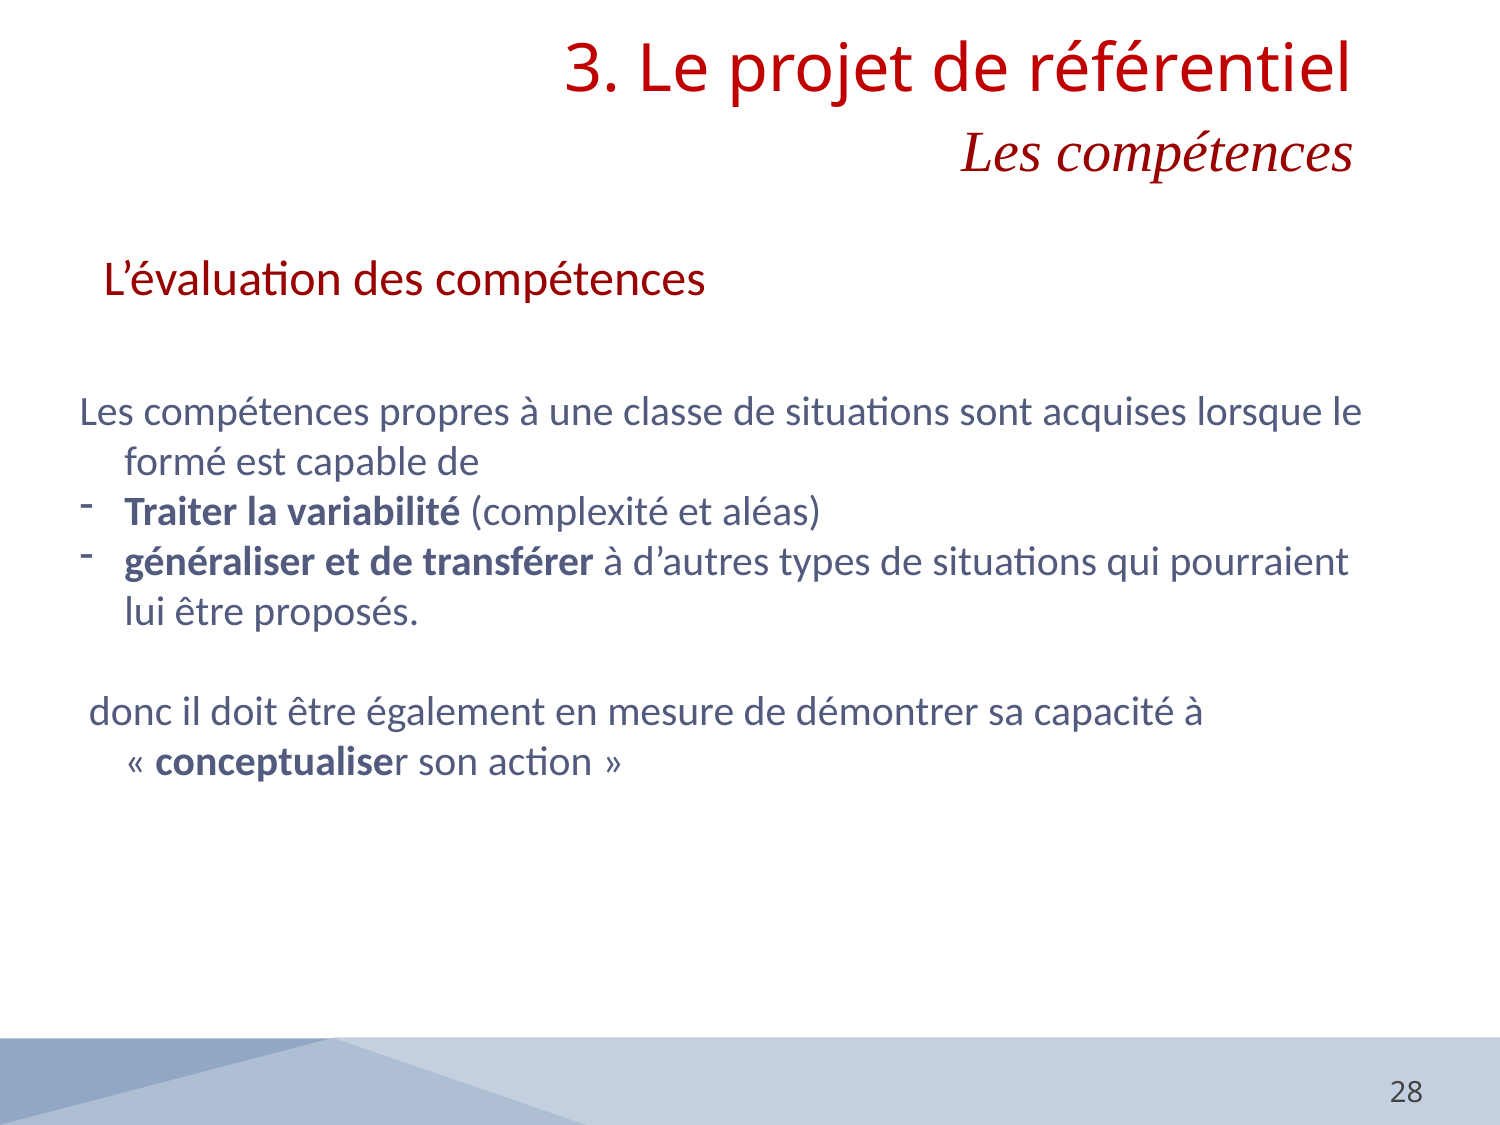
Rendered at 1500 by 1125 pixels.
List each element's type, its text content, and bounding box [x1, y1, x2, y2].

text_box Les compétences propres à une classe de situations sont acquises lorsque le formé est capable de Traiter la variabilité (complexité et aléas) généraliser et de transférer à d’autres types de situations qui pourraient lui être proposés. donc il doit être également en mesure de démontrer sa capacité à « conceptualiser son action » [64, 326, 1415, 728]
text_box 3. Le projet de référentiel Les compétences [134, 59, 1369, 150]
text_box 28 [1277, 1066, 1439, 1125]
title L’évaluation des compétences [88, 219, 1439, 314]
